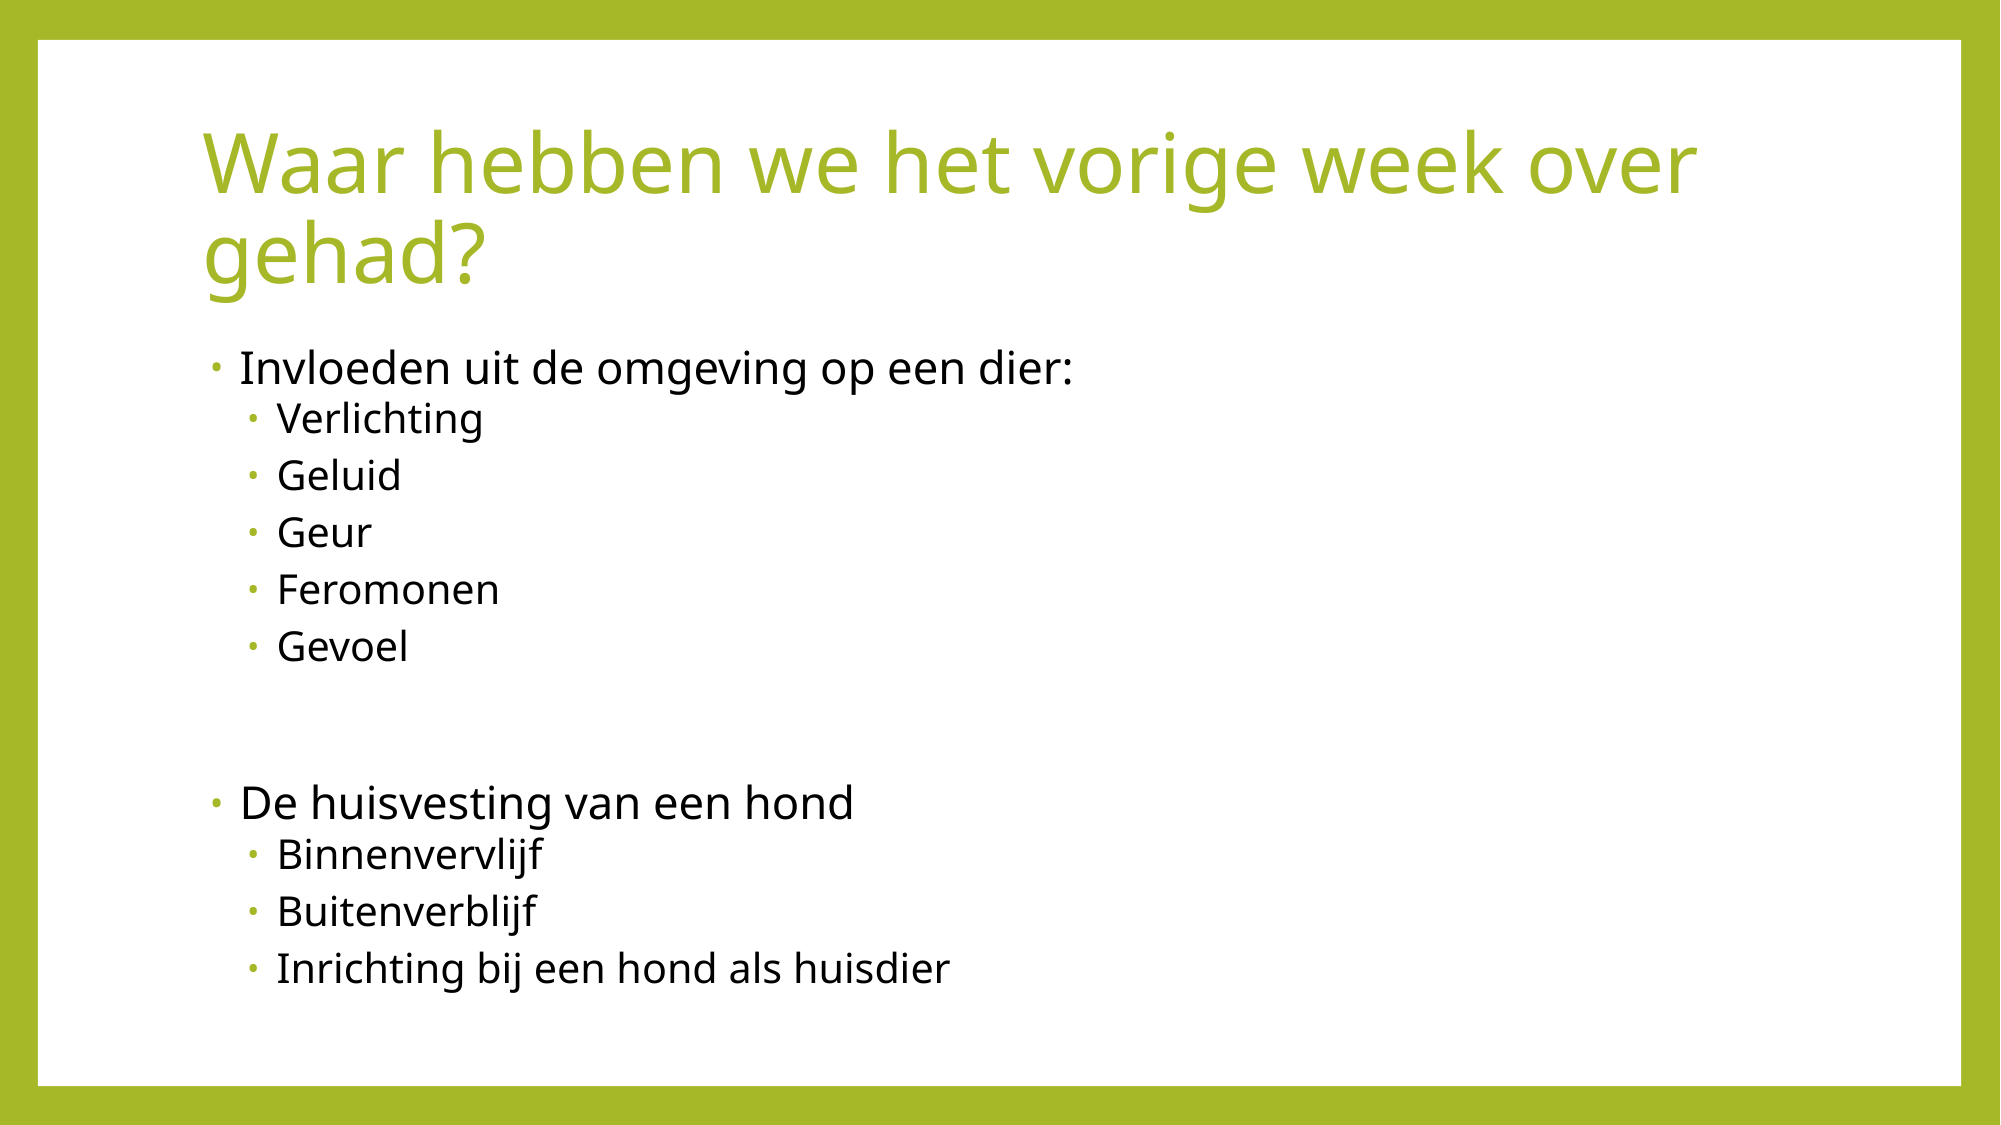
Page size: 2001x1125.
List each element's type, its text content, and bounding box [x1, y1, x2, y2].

list Invloeden uit de omgeving op een dier: Verlichting Geluid Geur Feromonen Gevoel De huisvesting van een hond Binnenvervlijf Buitenverblijf Inrichting bij een hond als huisdier [187, 337, 1808, 1000]
title Waar hebben we het vorige week over gehad? [187, 99, 1808, 323]
